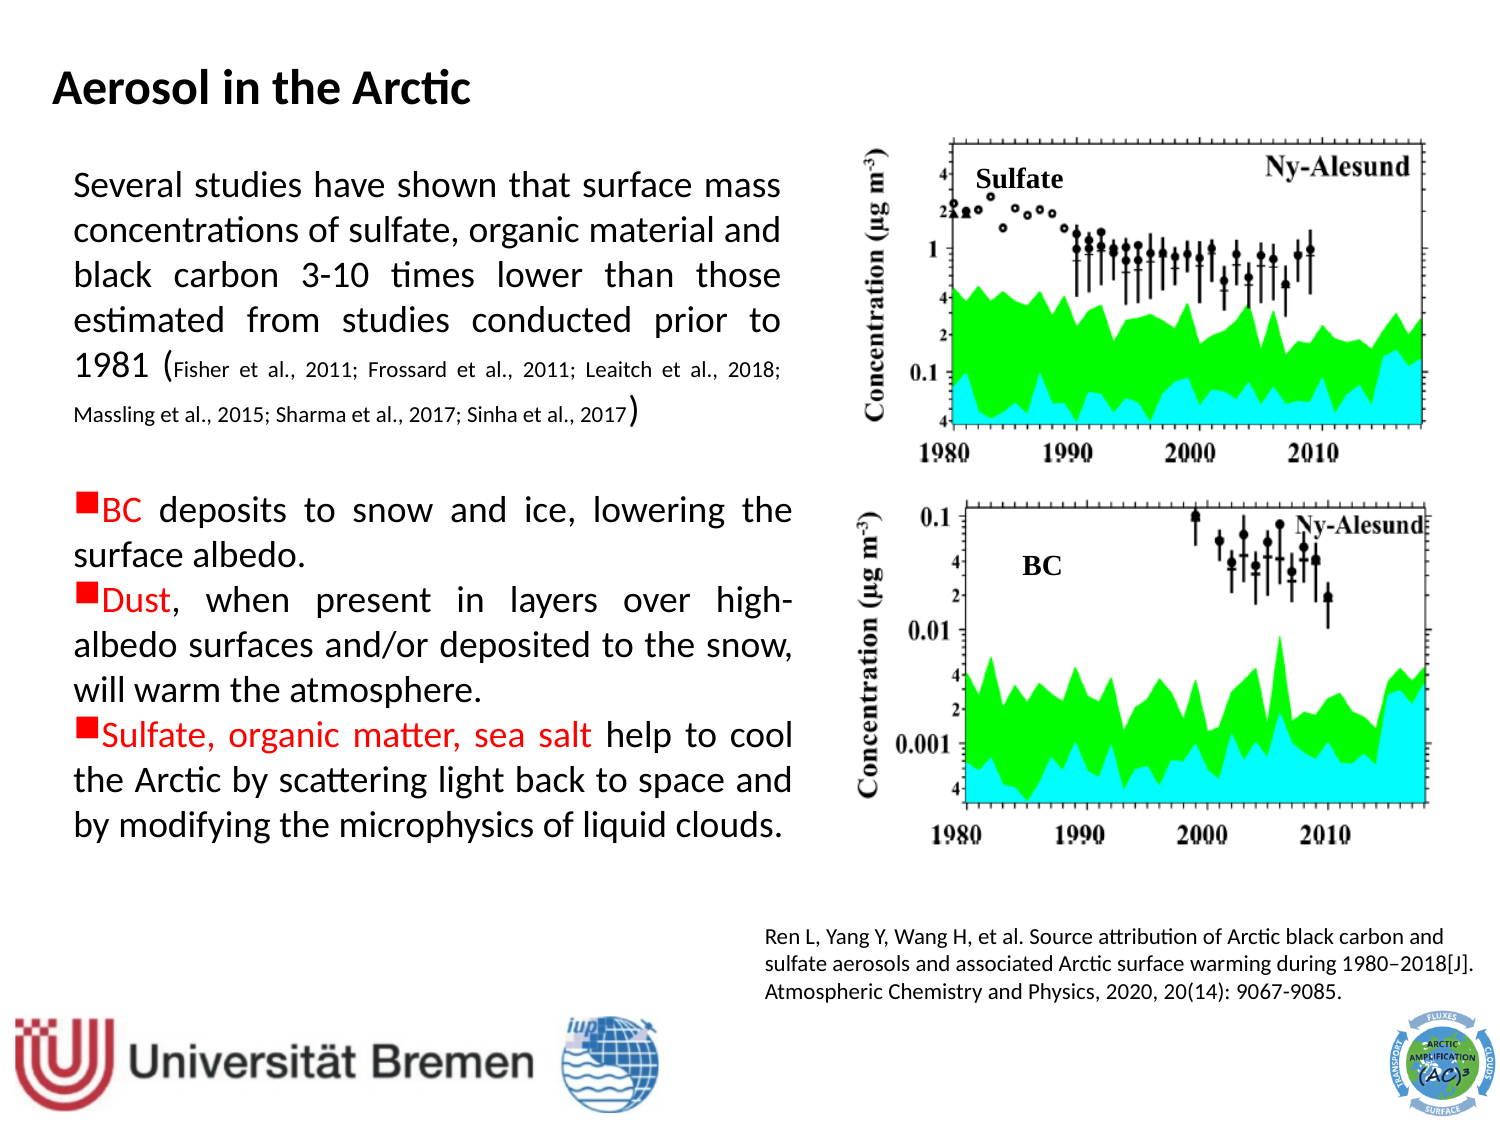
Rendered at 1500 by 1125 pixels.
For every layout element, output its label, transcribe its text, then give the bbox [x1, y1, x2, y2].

text_box Ren L, Yang Y, Wang H, et al. Source attribution of Arctic black carbon and sulfate aerosols and associated Arctic surface warming during 1980–2018[J]. Atmospheric Chemistry and Physics, 2020, 20(14): 9067-9085. [749, 914, 1500, 1012]
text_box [831, 116, 1454, 855]
text_box Several studies have shown that surface mass concentrations of sulfate, organic material and black carbon 3-10 times lower than those estimated from studies conducted prior to 1981 (Fisher et al., 2011; Frossard et al., 2011; Leaitch et al., 2018; Massling et al., 2015; Sharma et al., 2017; Sinha et al., 2017) [58, 152, 797, 432]
picture [1382, 1007, 1500, 1125]
picture [0, 1001, 680, 1125]
text_box Aerosol in the Arctic [37, 46, 487, 122]
text_box BC deposits to snow and ice, lowering the surface albedo. Dust, when present in layers over high-albedo surfaces and/or deposited to the snow, will warm the atmosphere. Sulfate, organic matter, sea salt help to cool the Arctic by scattering light back to space and by modifying the microphysics of liquid clouds. [58, 432, 809, 898]
